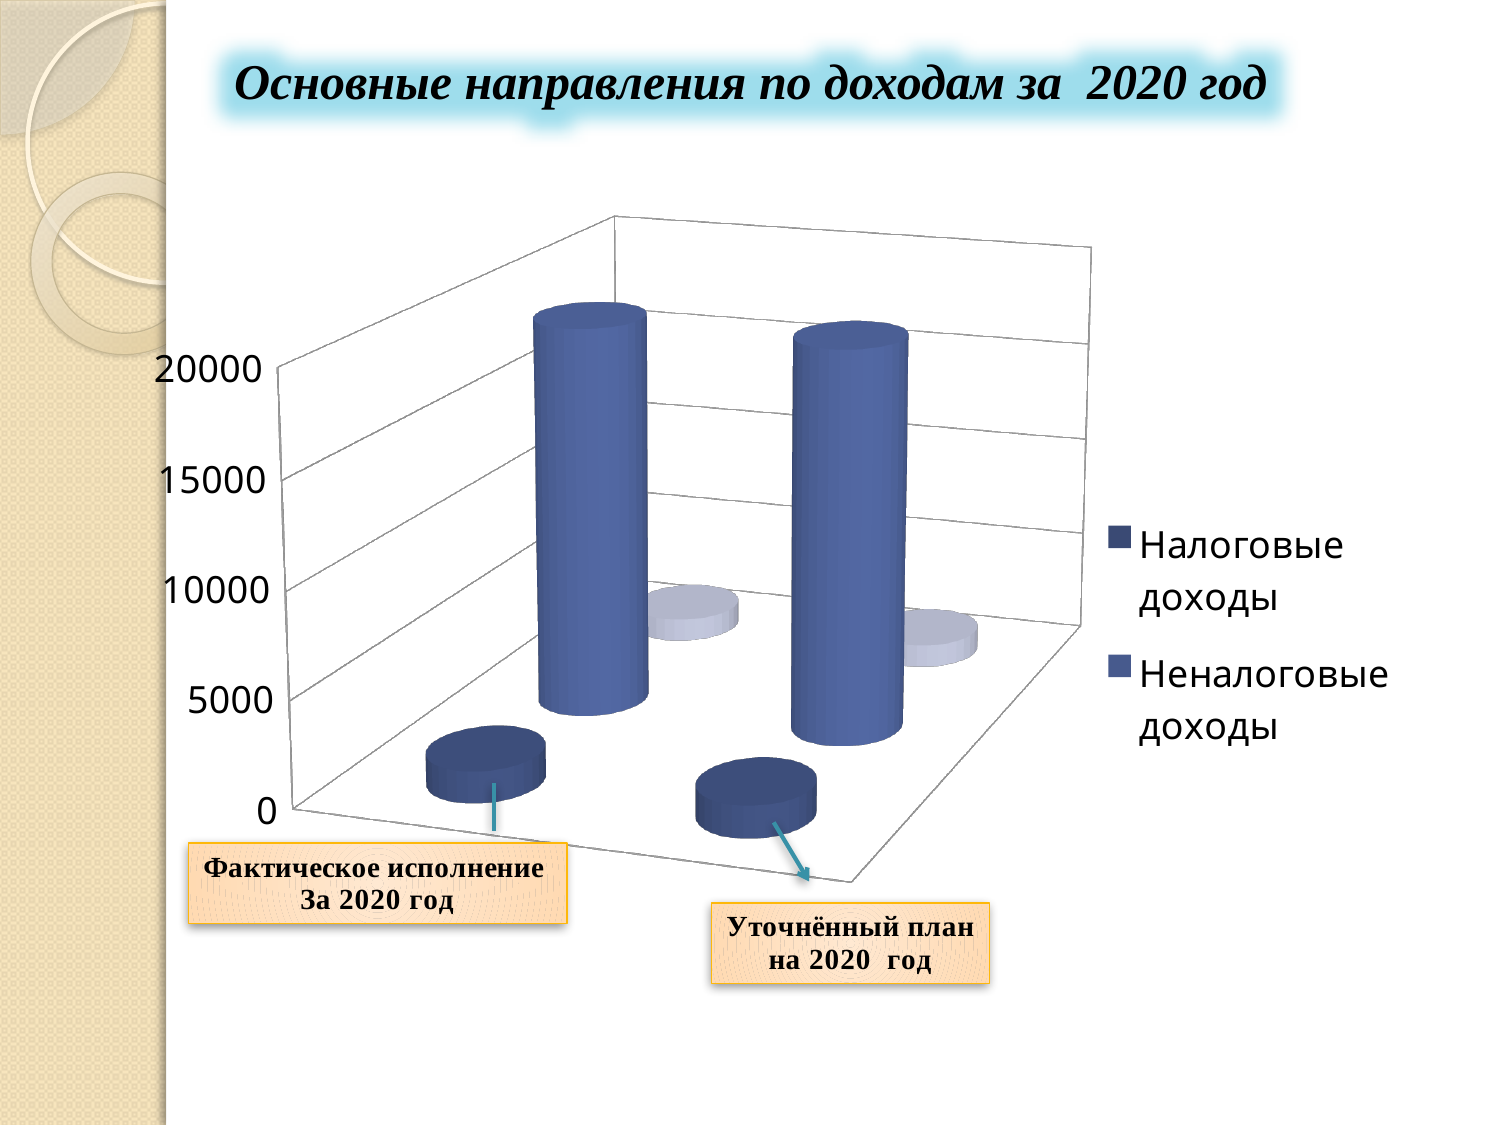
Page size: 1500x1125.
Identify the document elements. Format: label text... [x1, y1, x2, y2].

chart [76, 172, 1483, 1095]
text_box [773, 822, 810, 882]
text_box Основные направления по доходам за 2020 год [18, 42, 1483, 118]
